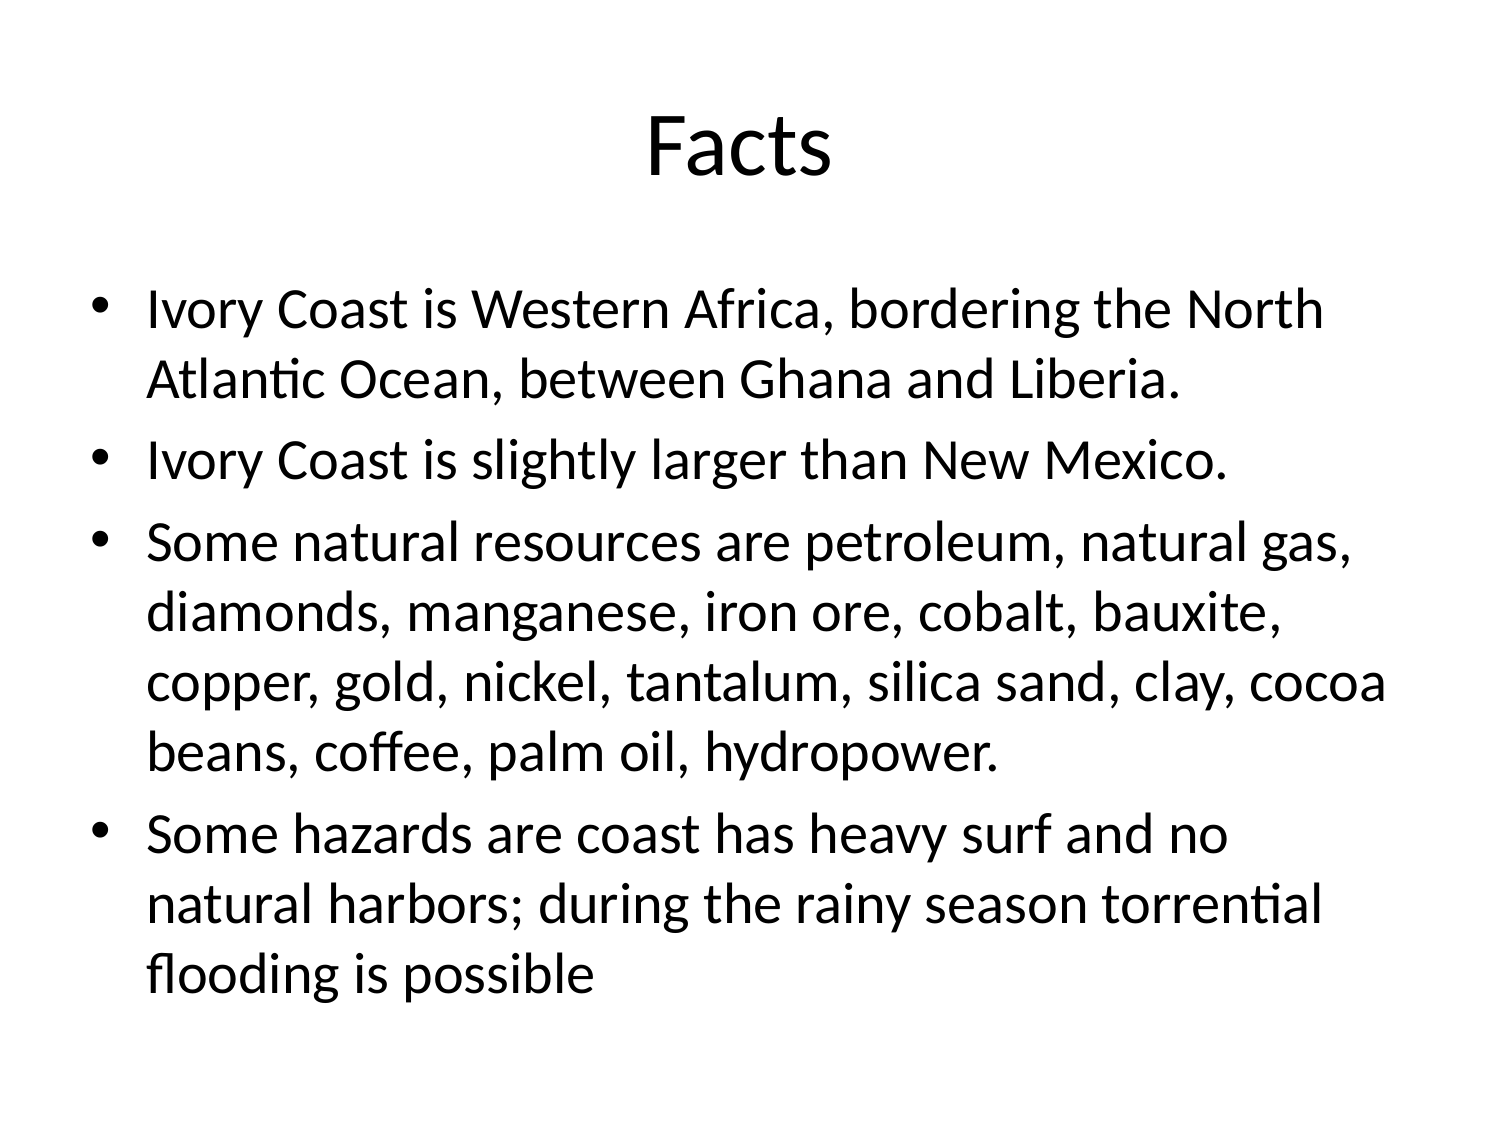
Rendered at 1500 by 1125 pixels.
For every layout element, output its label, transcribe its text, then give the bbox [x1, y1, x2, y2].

list Ivory Coast is Western Africa, bordering the North Atlantic Ocean, between Ghana and Liberia. Ivory Coast is slightly larger than New Mexico. Some natural resources are petroleum, natural gas, diamonds, manganese, iron ore, cobalt, bauxite, copper, gold, nickel, tantalum, silica sand, clay, cocoa beans, coffee, palm oil, hydropower. Some hazards are coast has heavy surf and no natural harbors; during the rainy season torrential flooding is possible [75, 262, 1425, 1005]
title Facts [75, 45, 1425, 233]
